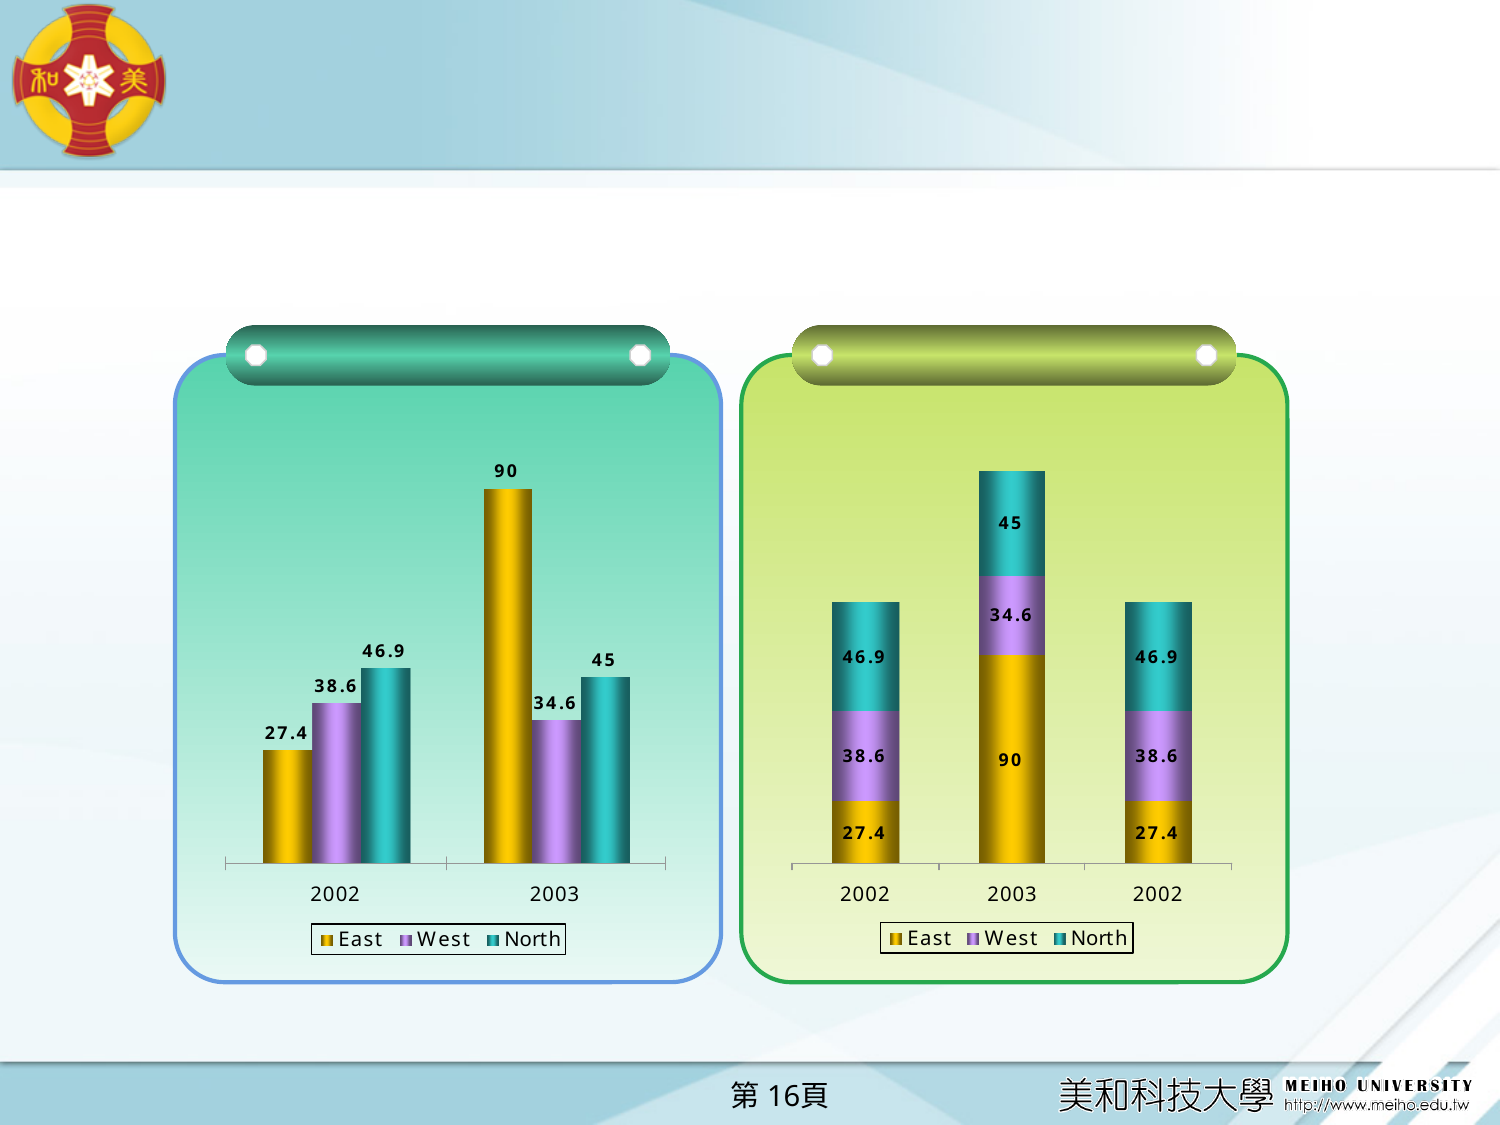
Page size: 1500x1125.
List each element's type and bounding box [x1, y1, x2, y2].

text_box [174, 324, 1288, 983]
picture [0, 0, 1500, 1125]
